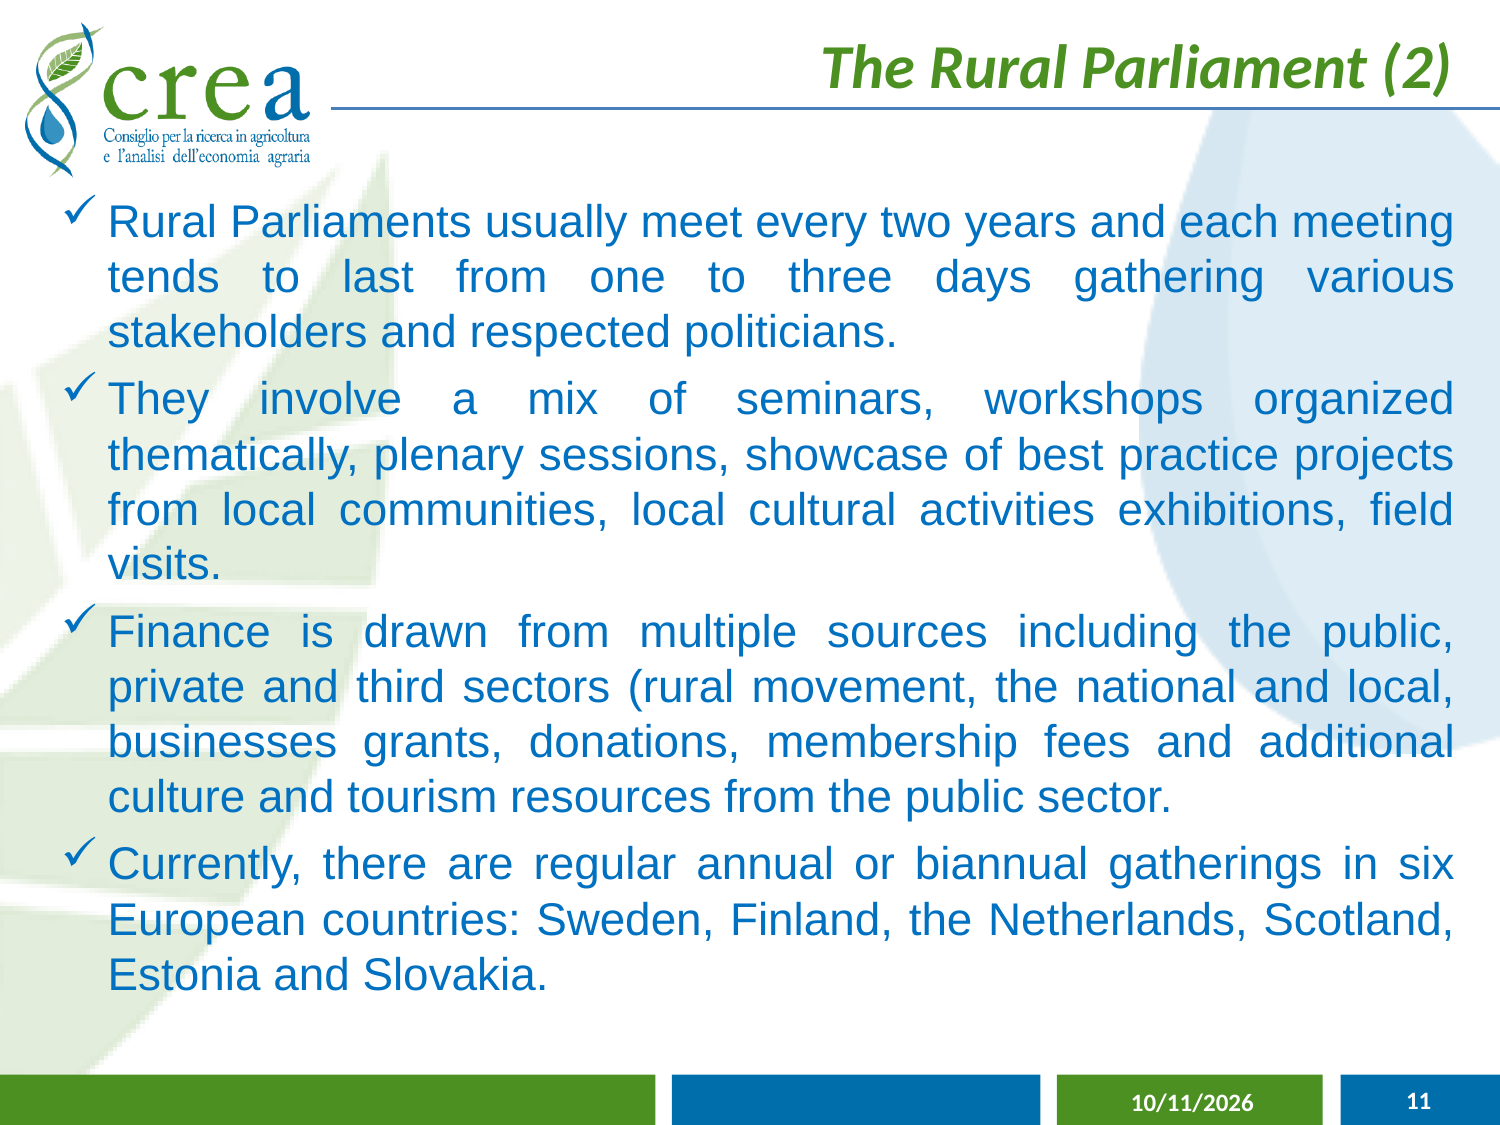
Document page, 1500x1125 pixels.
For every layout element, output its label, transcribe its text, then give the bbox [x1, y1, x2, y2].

list The Rural Parliament (2) [336, 19, 1483, 90]
picture [0, 22, 408, 1079]
text_box Rural Parliaments usually meet every two years and each meeting tends to last from one to three days gathering various stakeholders and respected politicians. They involve a mix of seminars, workshops organized thematically, plenary sessions, showcase of best practice projects from local communities, local cultural activities exhibitions, field visits. Finance is drawn from multiple sources including the public, private and third sectors (rural movement, the national and local, businesses grants, donations, membership fees and additional culture and tourism resources from the public sector. Currently, there are regular annual or biannual gatherings in six European countries: Sweden, Finland, the Netherlands, Scotland, Estonia and Slovakia. [46, 184, 1471, 1007]
picture [1139, 110, 1500, 754]
